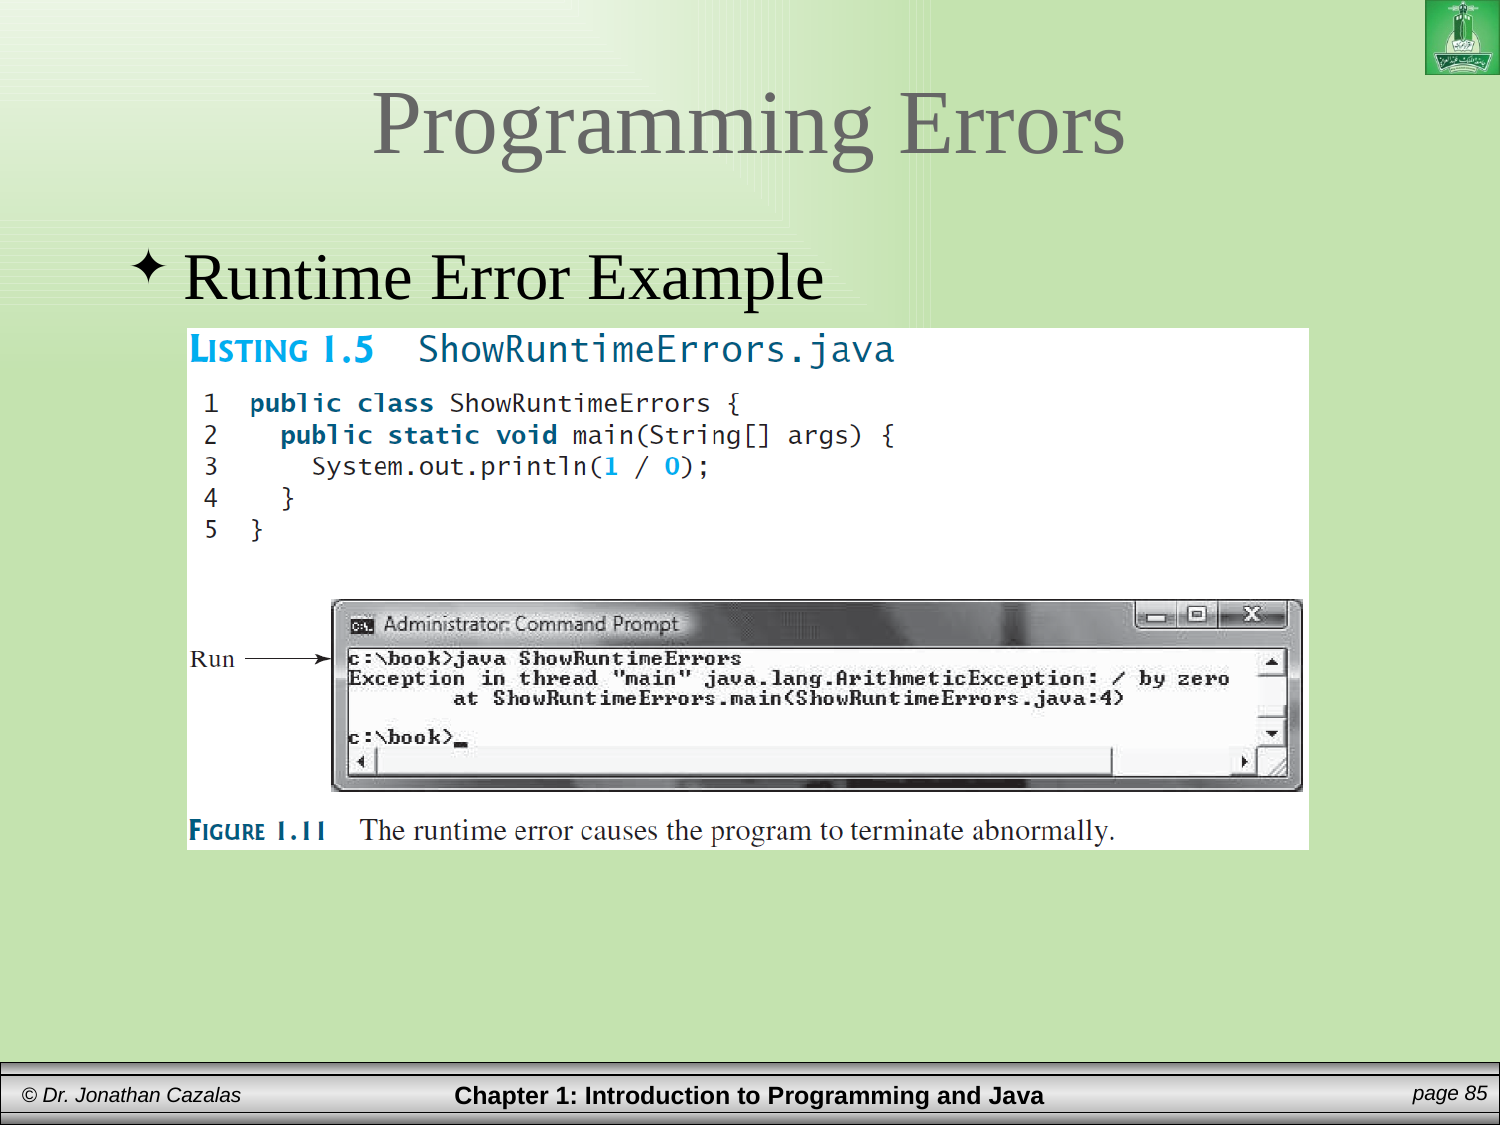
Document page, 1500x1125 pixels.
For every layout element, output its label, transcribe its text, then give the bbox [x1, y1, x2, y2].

picture [187, 328, 1309, 850]
text_box Runtime Error Example [112, 224, 1375, 900]
text_box Programming Errors [112, 0, 1388, 235]
picture [1425, 0, 1500, 75]
